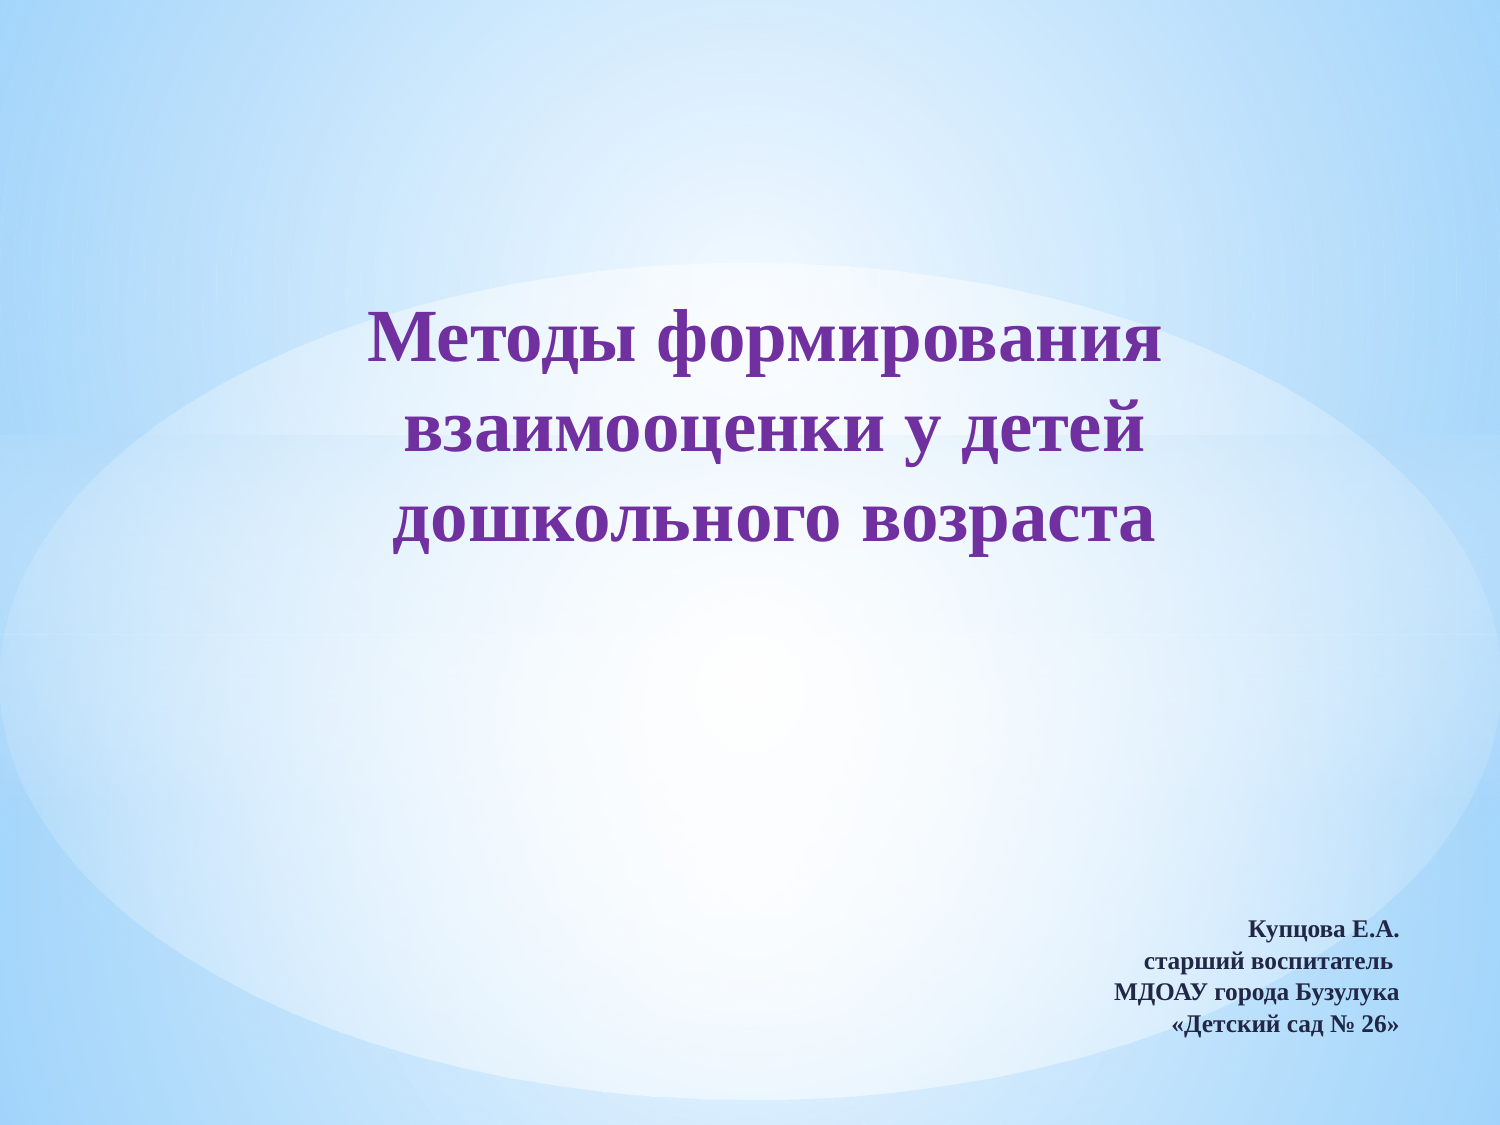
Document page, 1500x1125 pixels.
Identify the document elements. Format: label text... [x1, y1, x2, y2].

title Методы формирования взаимооценки у детей дошкольного возраста [171, 278, 1349, 574]
subtitle Купцова Е.А. старший воспитатель МДОАУ города Бузулука «Детский сад № 26» [490, 905, 1415, 1050]
